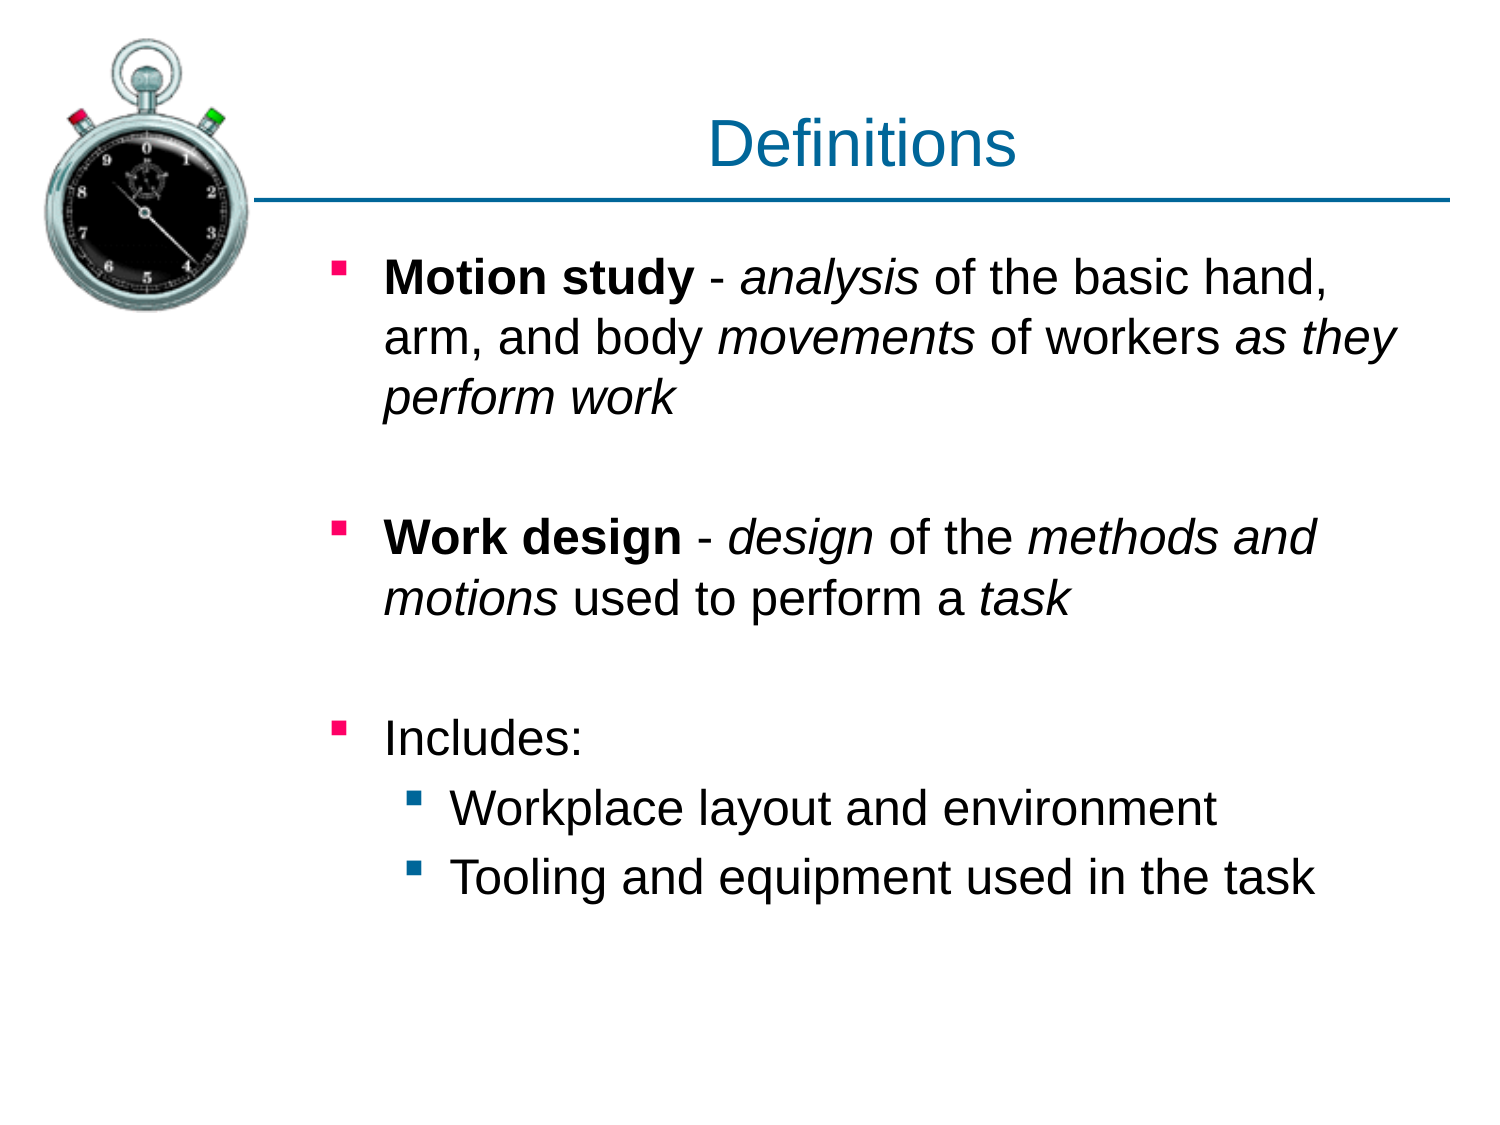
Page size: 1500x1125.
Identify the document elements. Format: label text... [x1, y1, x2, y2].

picture [37, 37, 254, 313]
title Definitions [275, 37, 1450, 188]
list Motion study - analysis of the basic hand, arm, and body movements of workers as they perform work Work design - design of the methods and motions used to perform a task Includes: Workplace layout and environment Tooling and equipment used in the task [312, 237, 1450, 975]
